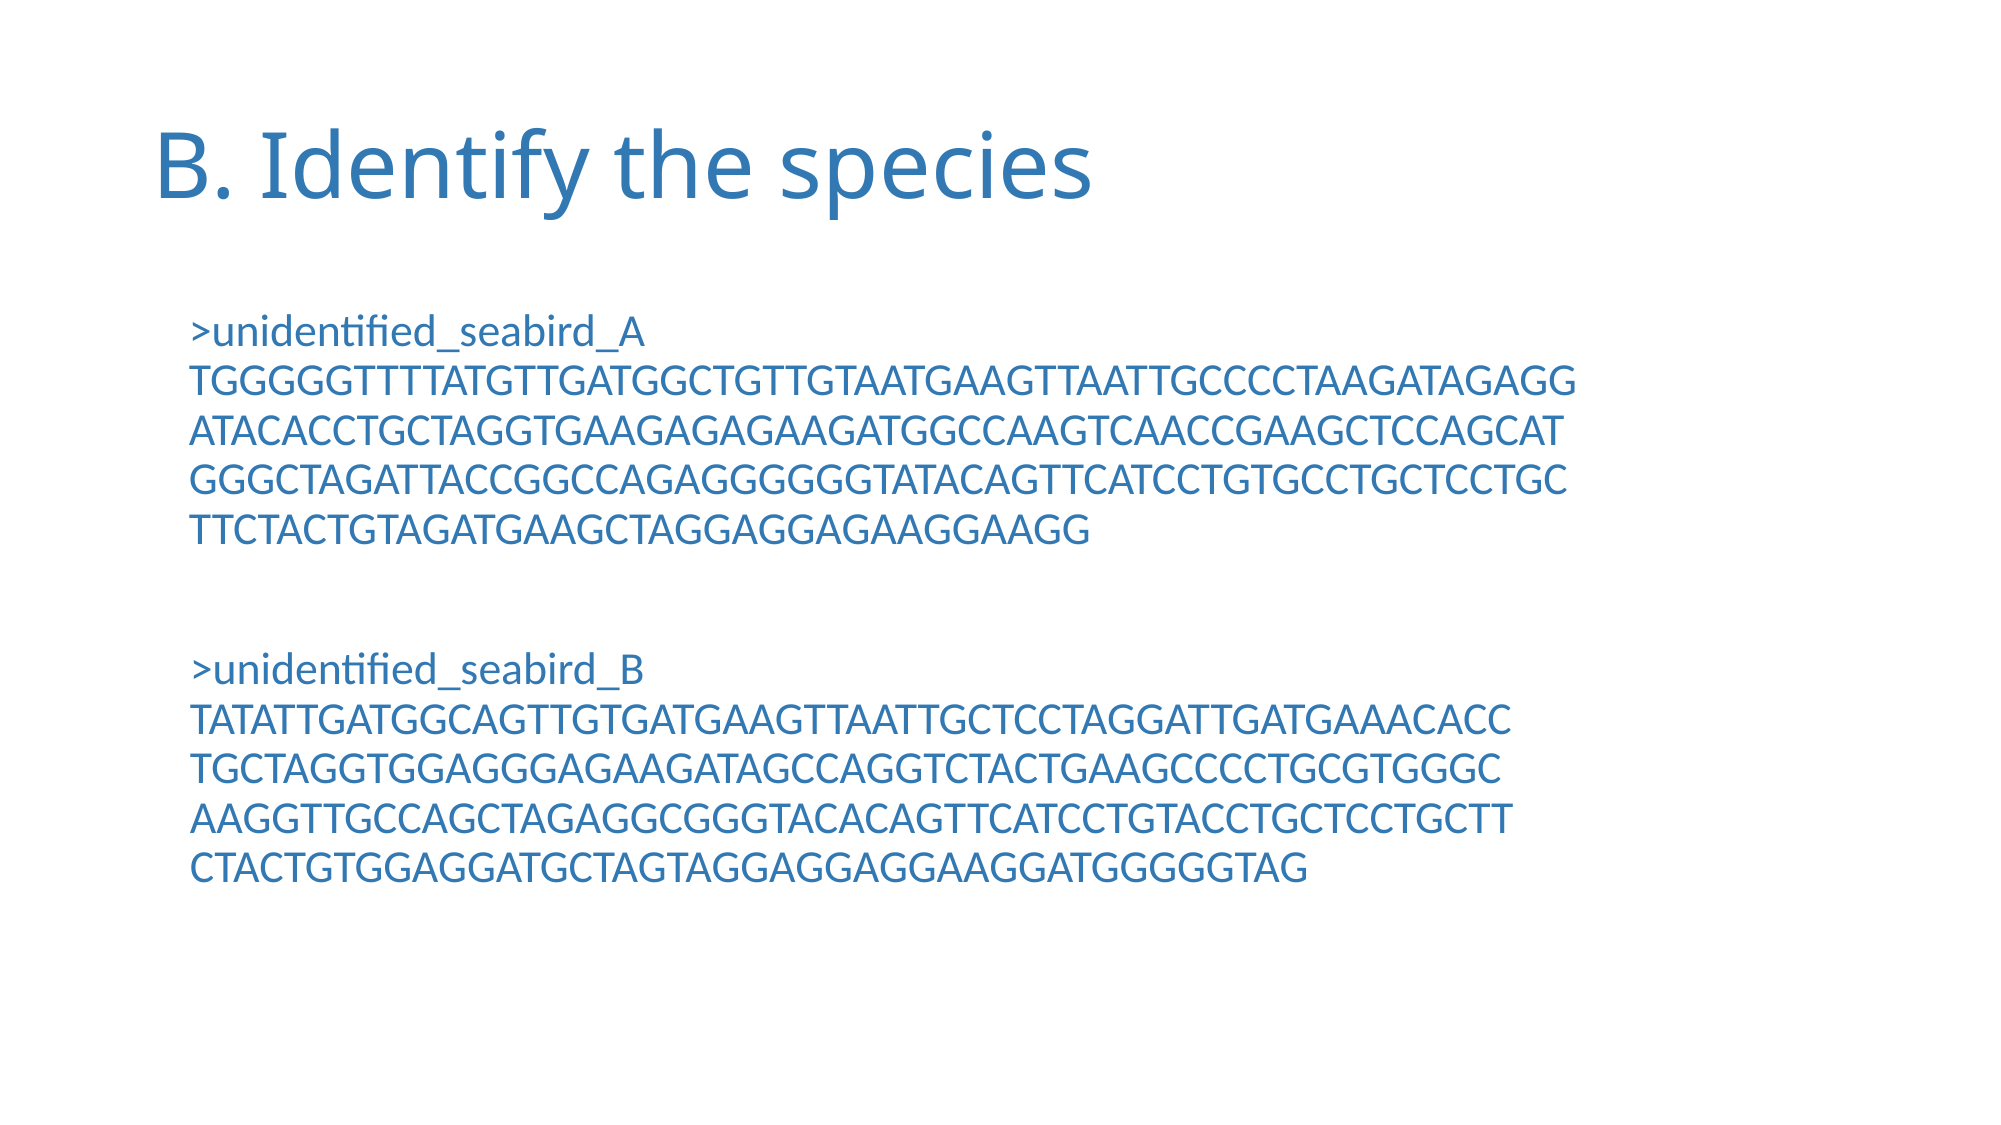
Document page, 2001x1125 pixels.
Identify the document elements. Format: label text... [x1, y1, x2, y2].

title B. Identify the species [137, 59, 1863, 278]
list >unidentified_seabird_A TGGGGGTTTTATGTTGATGGCTGTTGTAATGAAGTTAATTGCCCCTAAGATAGAGGATACACCTGCTAGGTGAAGAGAGAAGATGGCCAAGTCAACCGAAGCTCCAGCATGGGCTAGATTACCGGCCAGAGGGGGGTATACAGTTCATCCTGTGCCTGCTCCTGCTTCTACTGTAGATGAAGCTAGGAGGAGAAGGAAGG >unidentified_seabird_B TATATTGATGGCAGTTGTGATGAAGTTAATTGCTCCTAGGATTGATGAAACACCTGCTAGGTGGAGGGAGAAGATAGCCAGGTCTACTGAAGCCCCTGCGTGGGCAAGGTTGCCAGCTAGAGGCGGGTACACAGTTCATCCTGTACCTGCTCCTGCTTCTACTGTGGAGGATGCTAGTAGGAGGAGGAAGGATGGGGGTAG [137, 299, 1607, 1014]
